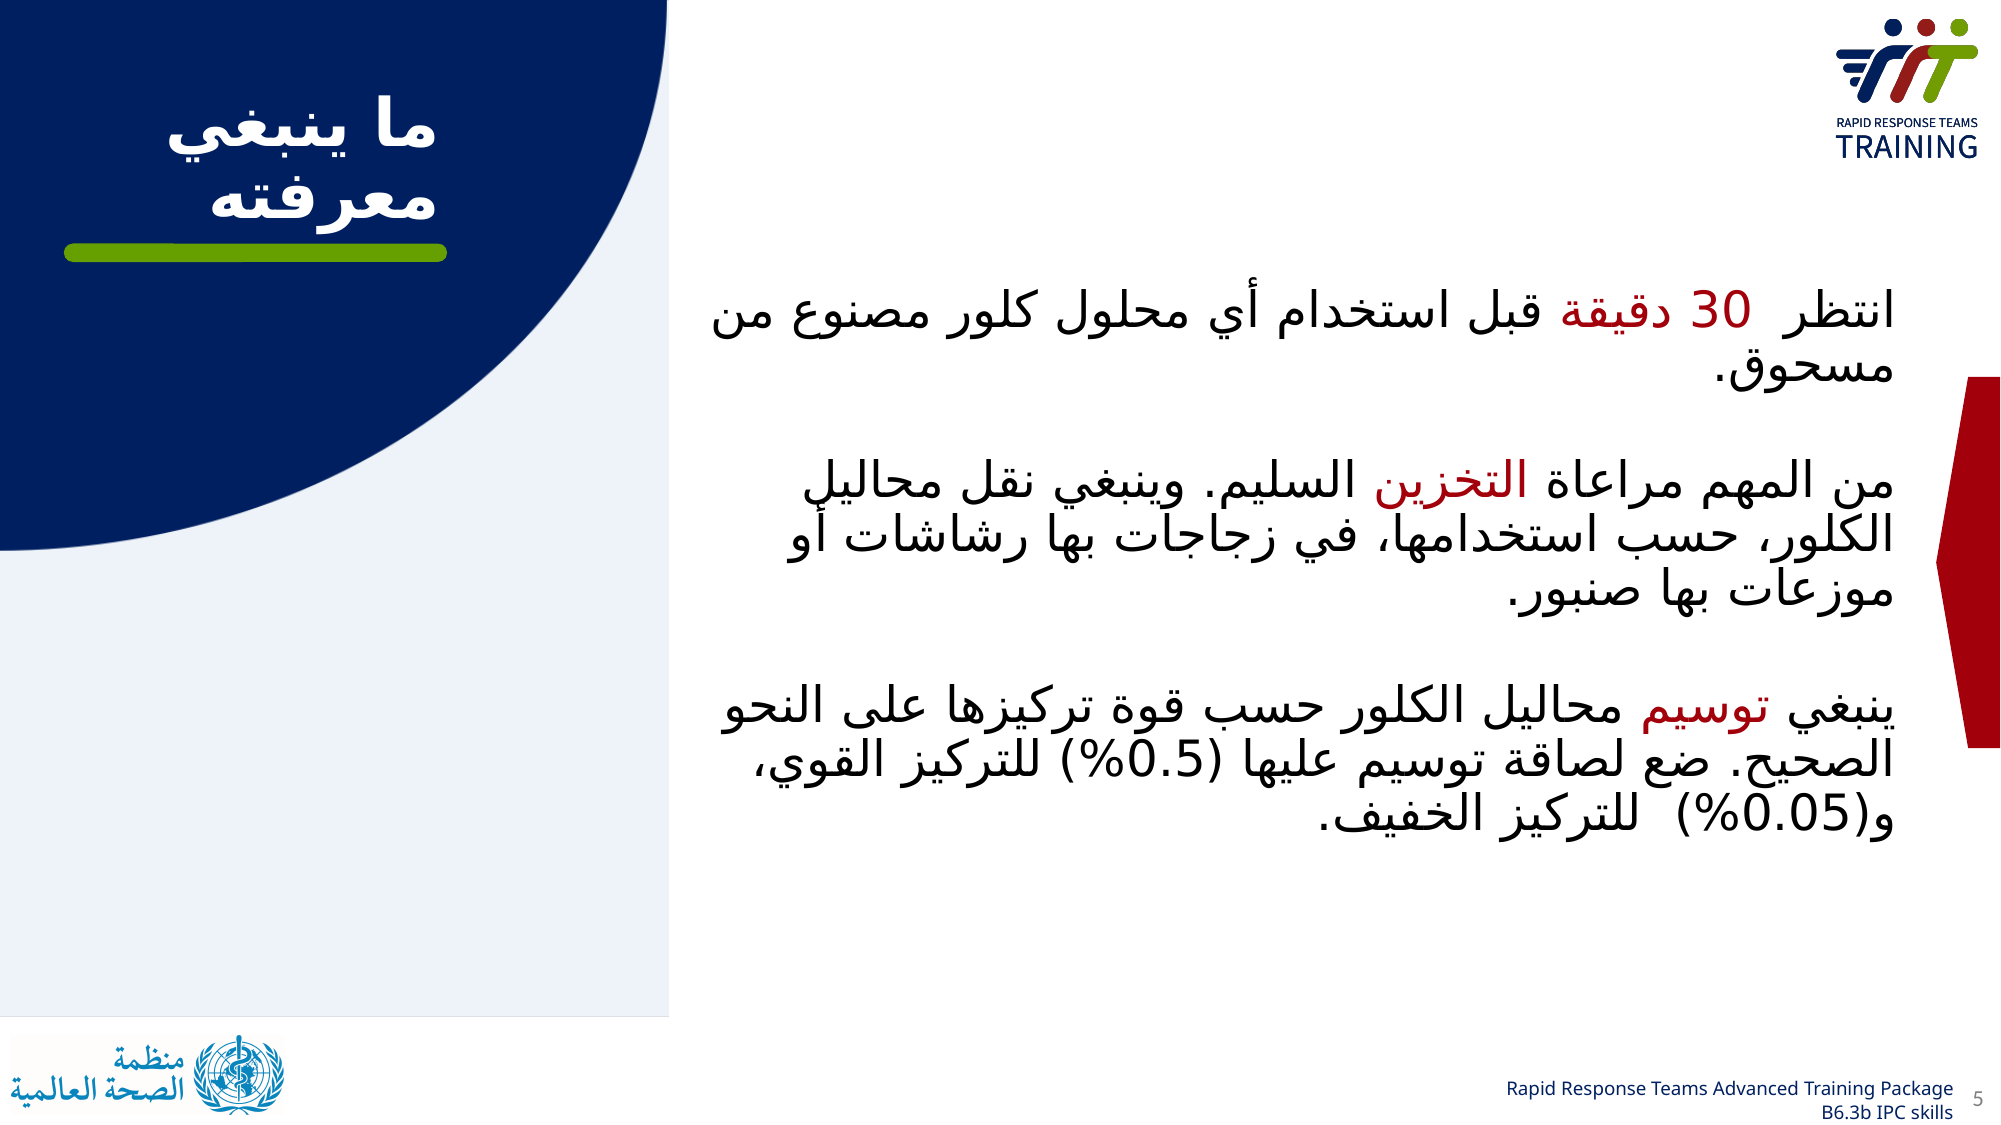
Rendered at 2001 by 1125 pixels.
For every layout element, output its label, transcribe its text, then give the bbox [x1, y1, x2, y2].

picture [0, 0, 669, 1018]
title ما ينبغي معرفته [53, 0, 449, 323]
picture [11, 1035, 284, 1115]
picture [241, 1050, 247, 1059]
picture [1835, 19, 1978, 167]
list انتظر 30 دقيقة قبل استخدام أي محلول كلور مصنوع من مسحوق. من المهم مراعاة التخزين السليم. وينبغي نقل محاليل الكلور، حسب استخدامها، في زجاجات بها رشاشات أو موزعات بها صنبور. ينبغي توسيم محاليل الكلور حسب قوة تركيزها على النحو الصحيح. ضع لصاقة توسيم عليها (0.5%) للتركيز القوي، و(0.05%) للتركيز الخفيف. [668, 276, 1905, 849]
